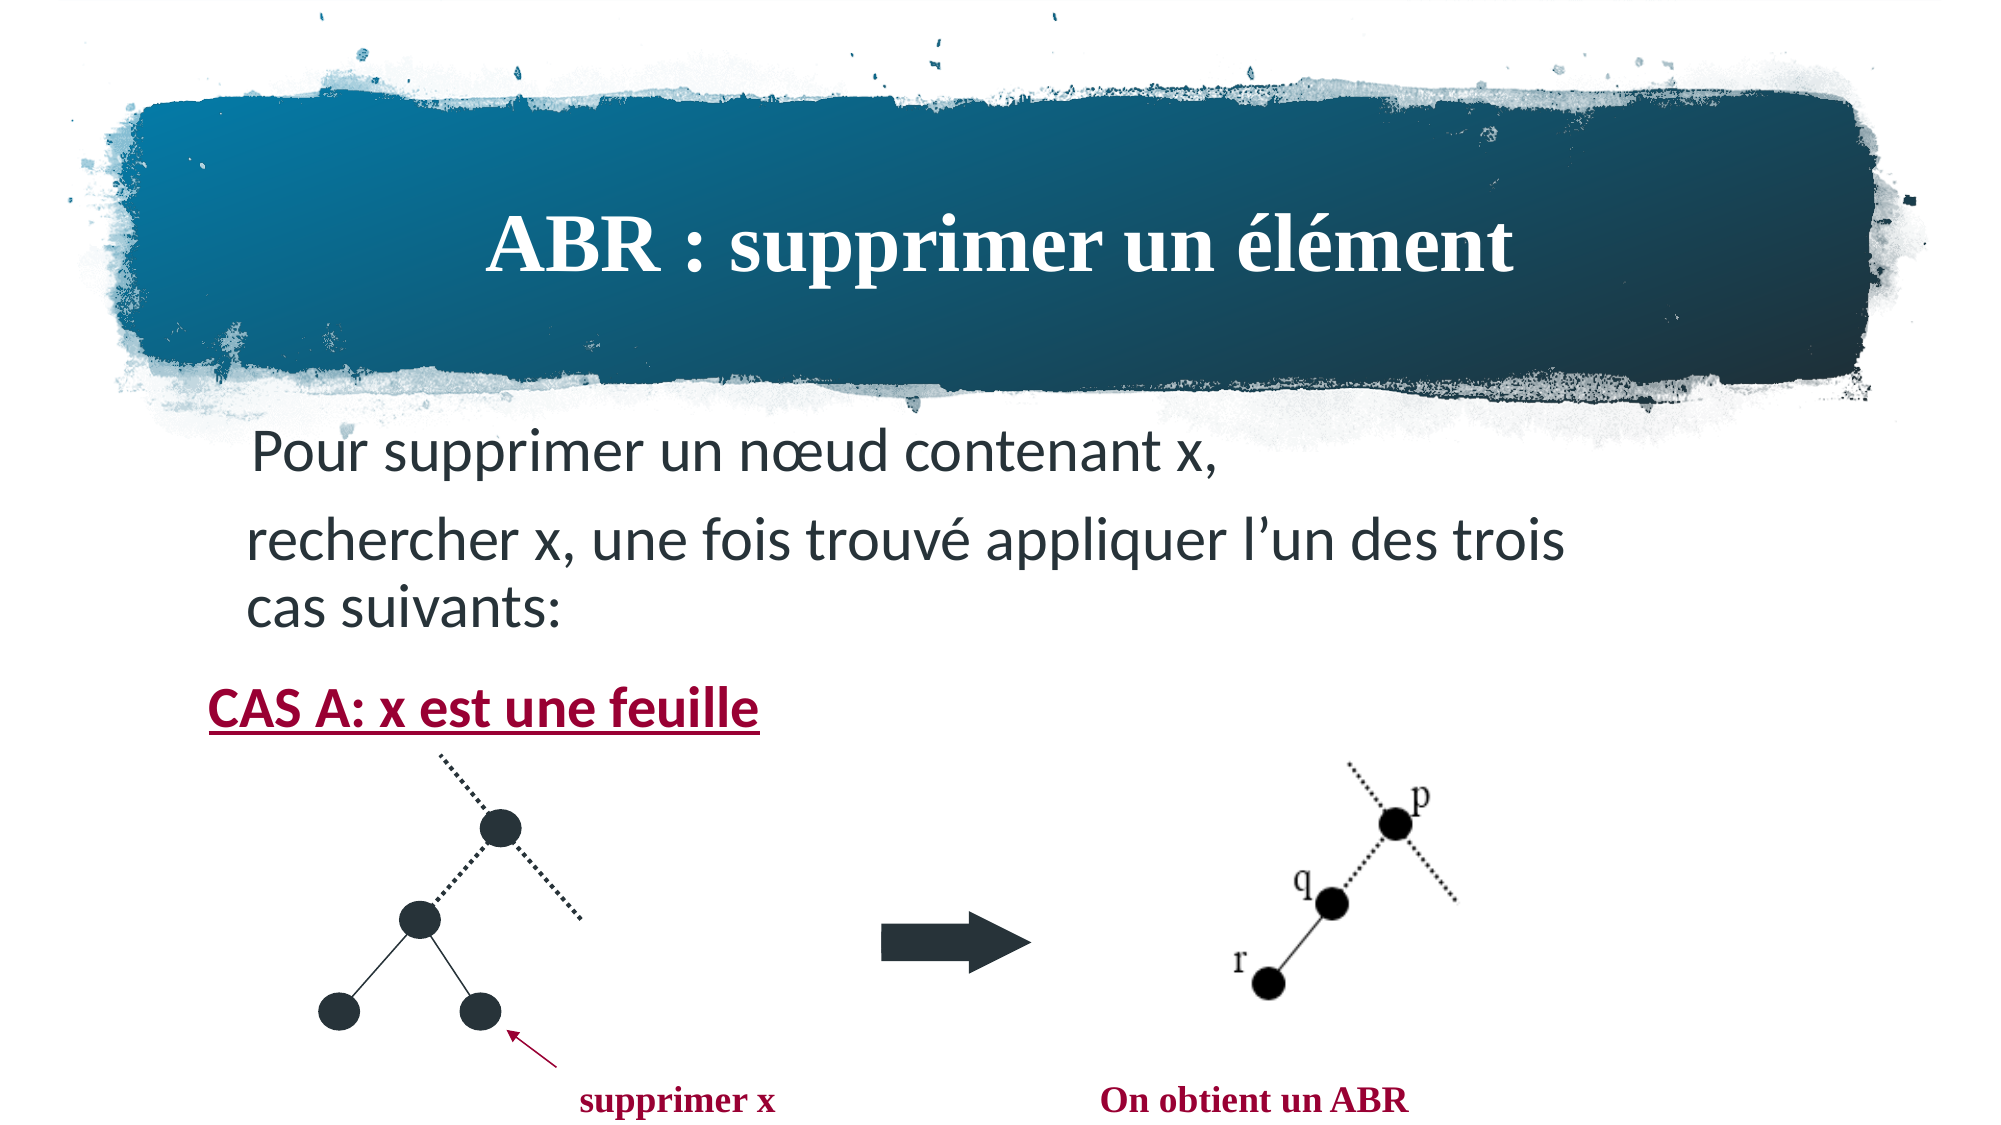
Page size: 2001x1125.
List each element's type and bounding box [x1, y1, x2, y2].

picture [0, 0, 2000, 1125]
text_box [318, 754, 582, 1030]
text_box [881, 929, 1032, 955]
